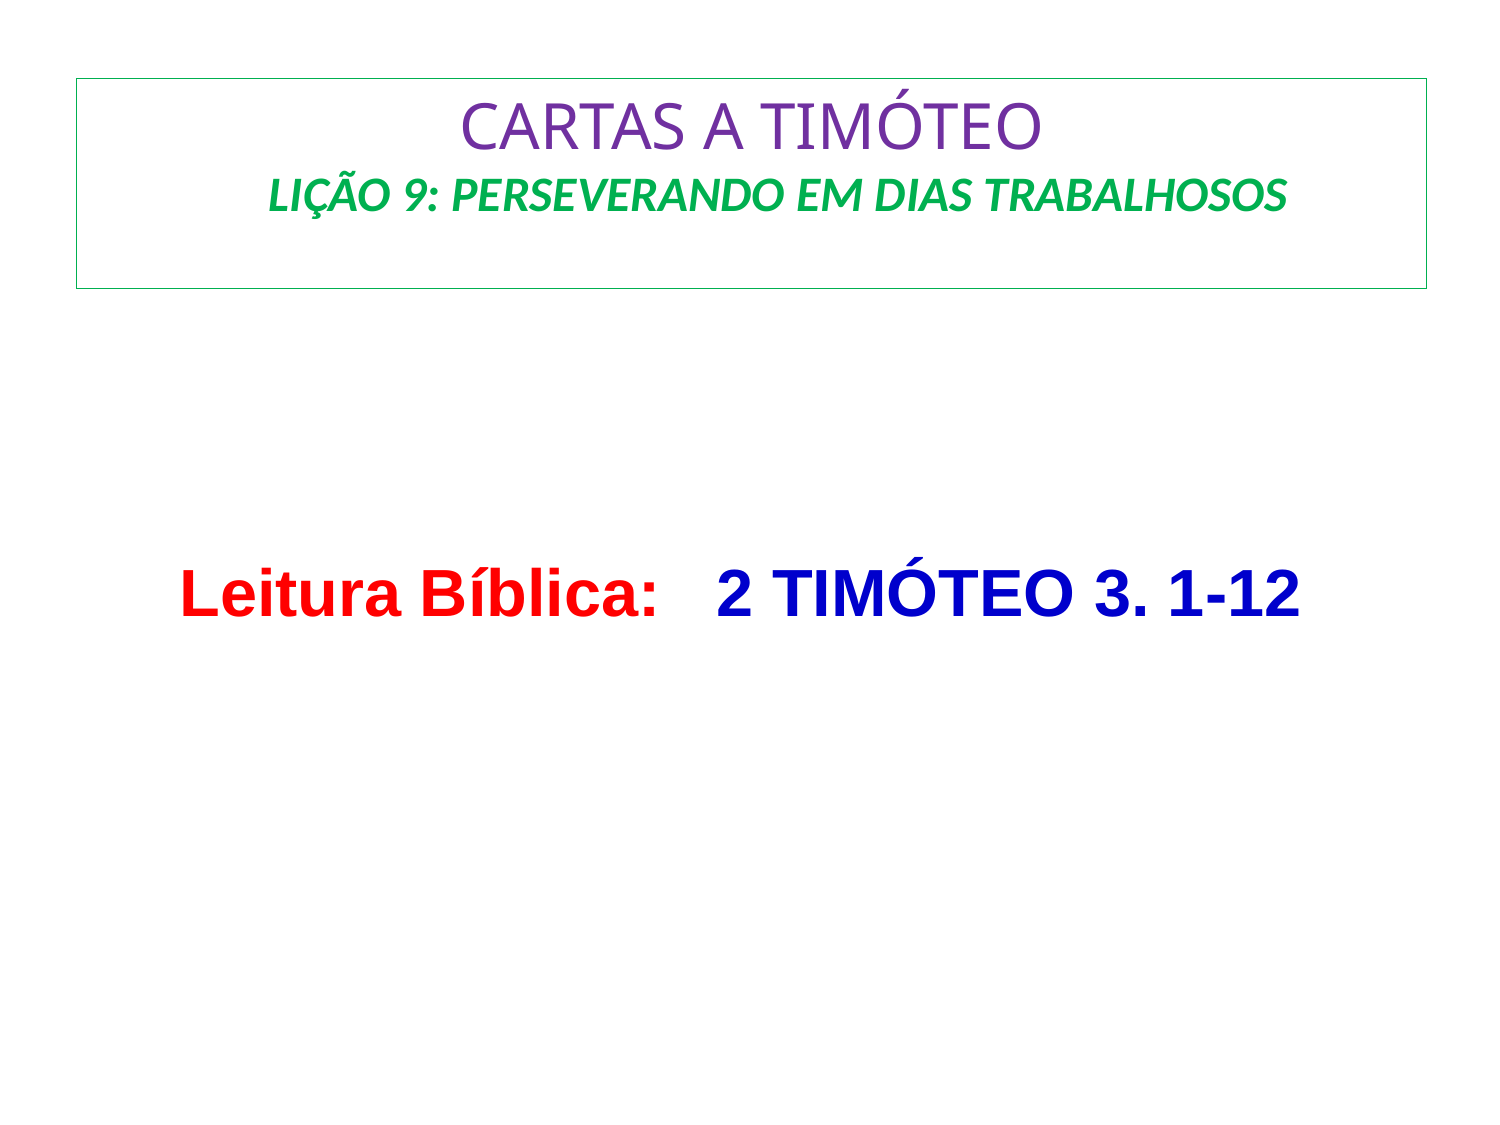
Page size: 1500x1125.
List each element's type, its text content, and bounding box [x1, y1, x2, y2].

title CARTAS A TIMÓTEO LIÇÃO 9: PERSEVERANDO EM DIAS TRABALHOSOS [76, 78, 1427, 289]
list Leitura Bíblica: 2 TIMÓTEO 3. 1-12 [75, 262, 1425, 1005]
